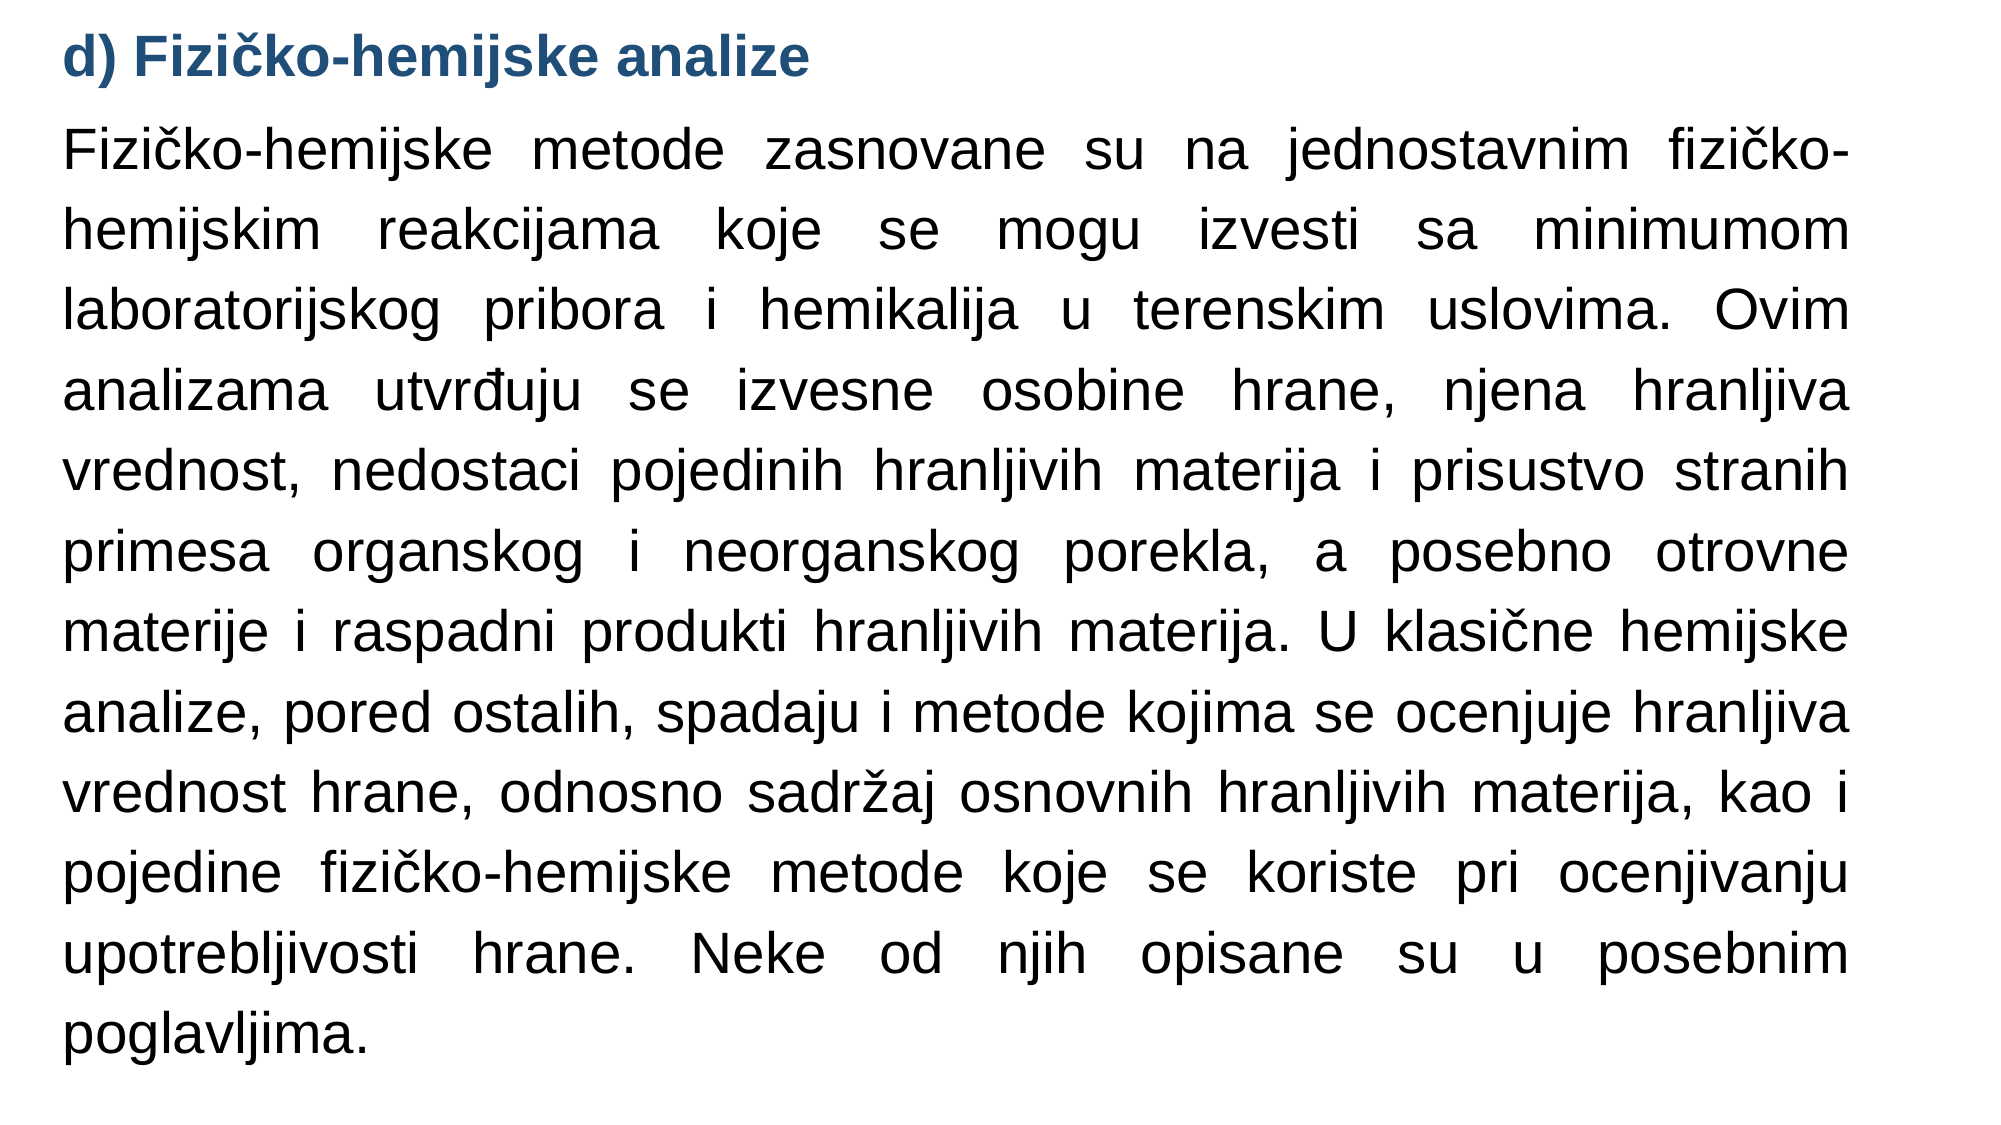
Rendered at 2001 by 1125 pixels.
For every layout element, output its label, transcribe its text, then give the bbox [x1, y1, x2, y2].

text_box d) Fizičko-hemijske analize Fizičko-hemijske metode zasnovane su na jednostavnim fizičko-hemijskim reakcijama koje se mogu izvesti sa minimumom laboratorijskog pribora i hemikalija u terenskim uslovima. Ovim analizama utvrđuju se izvesne osobine hrane, njena hranljiva vrednost, nedostaci pojedinih hranljivih materija i prisustvo stranih primesa organskog i neorganskog porekla, a posebno otrovne materije i raspadni produkti hranljivih materija. U klasične hemijske analize, pored ostalih, spadaju i metode kojima se ocenjuje hranljiva vrednost hrane, odnosno sadržaj osnovnih hranljivih materija, kao i pojedine fizičko-hemijske metode koje se koriste pri ocenjivanju upotrebljivosti hrane. Neke od njih opisane su u posebnim poglavljima. [47, 0, 1868, 1073]
